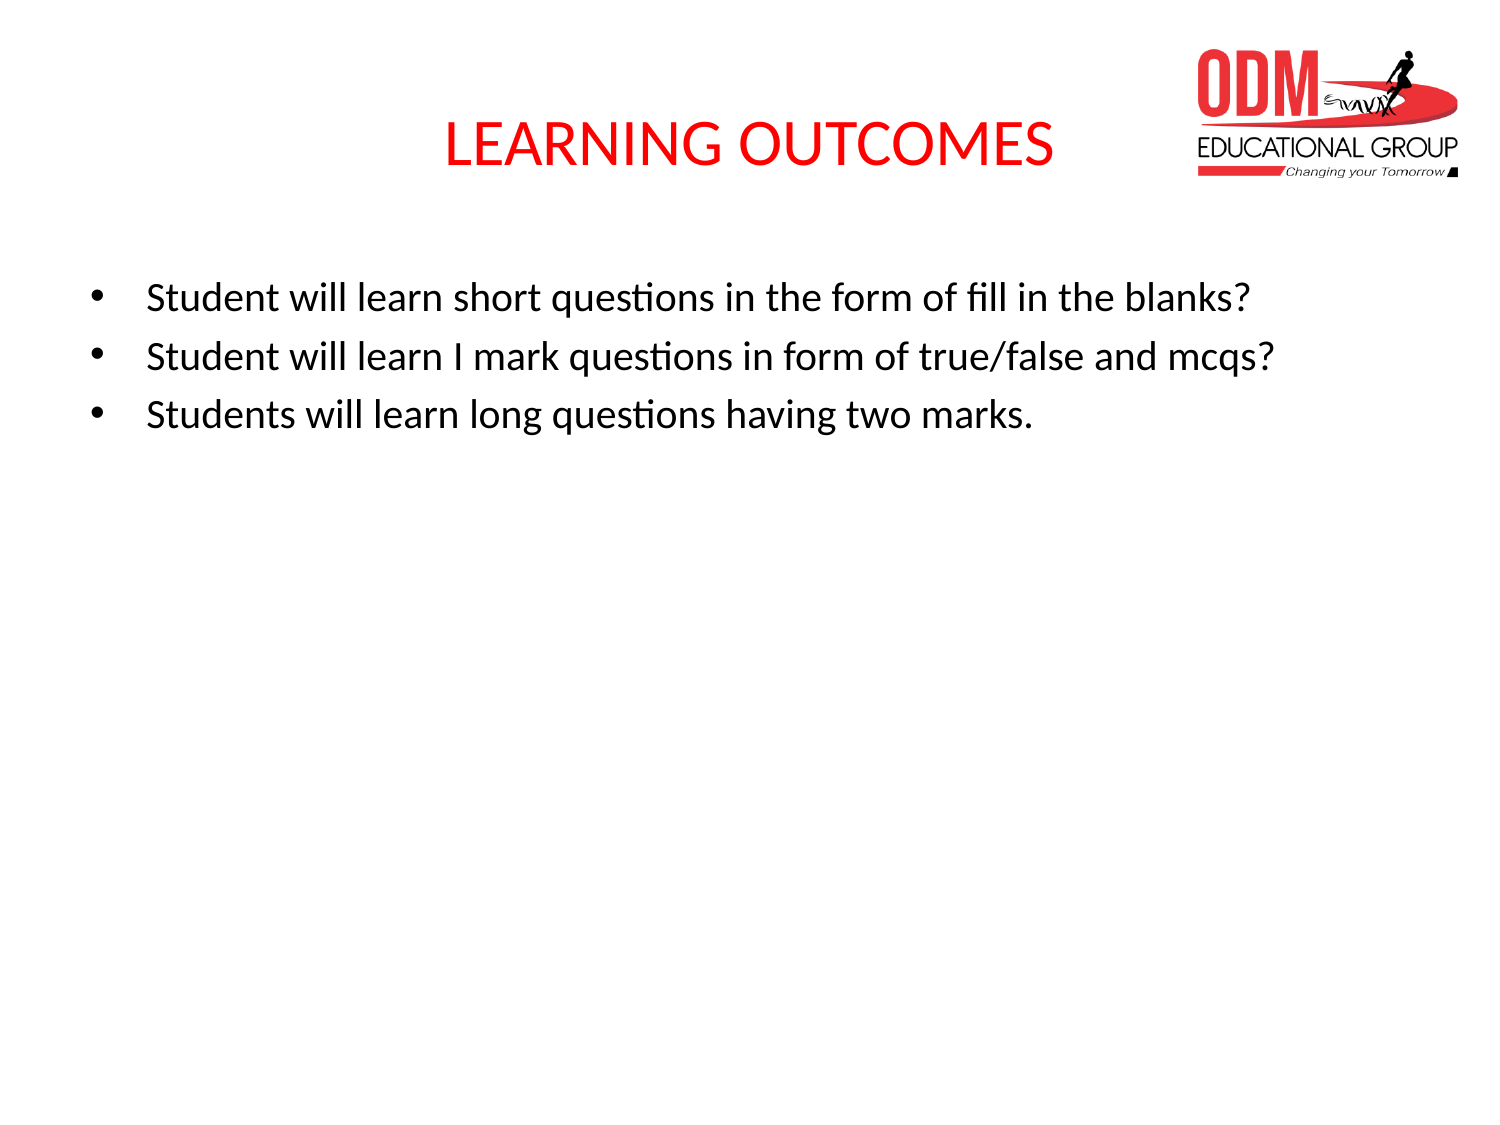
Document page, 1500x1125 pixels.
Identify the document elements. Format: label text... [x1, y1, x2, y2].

list Student will learn short questions in the form of fill in the blanks? Student will learn I mark questions in form of true/false and mcqs? Students will learn long questions having two marks. [75, 262, 1425, 1005]
title LEARNING OUTCOMES [75, 45, 1425, 233]
picture [1198, 48, 1458, 178]
